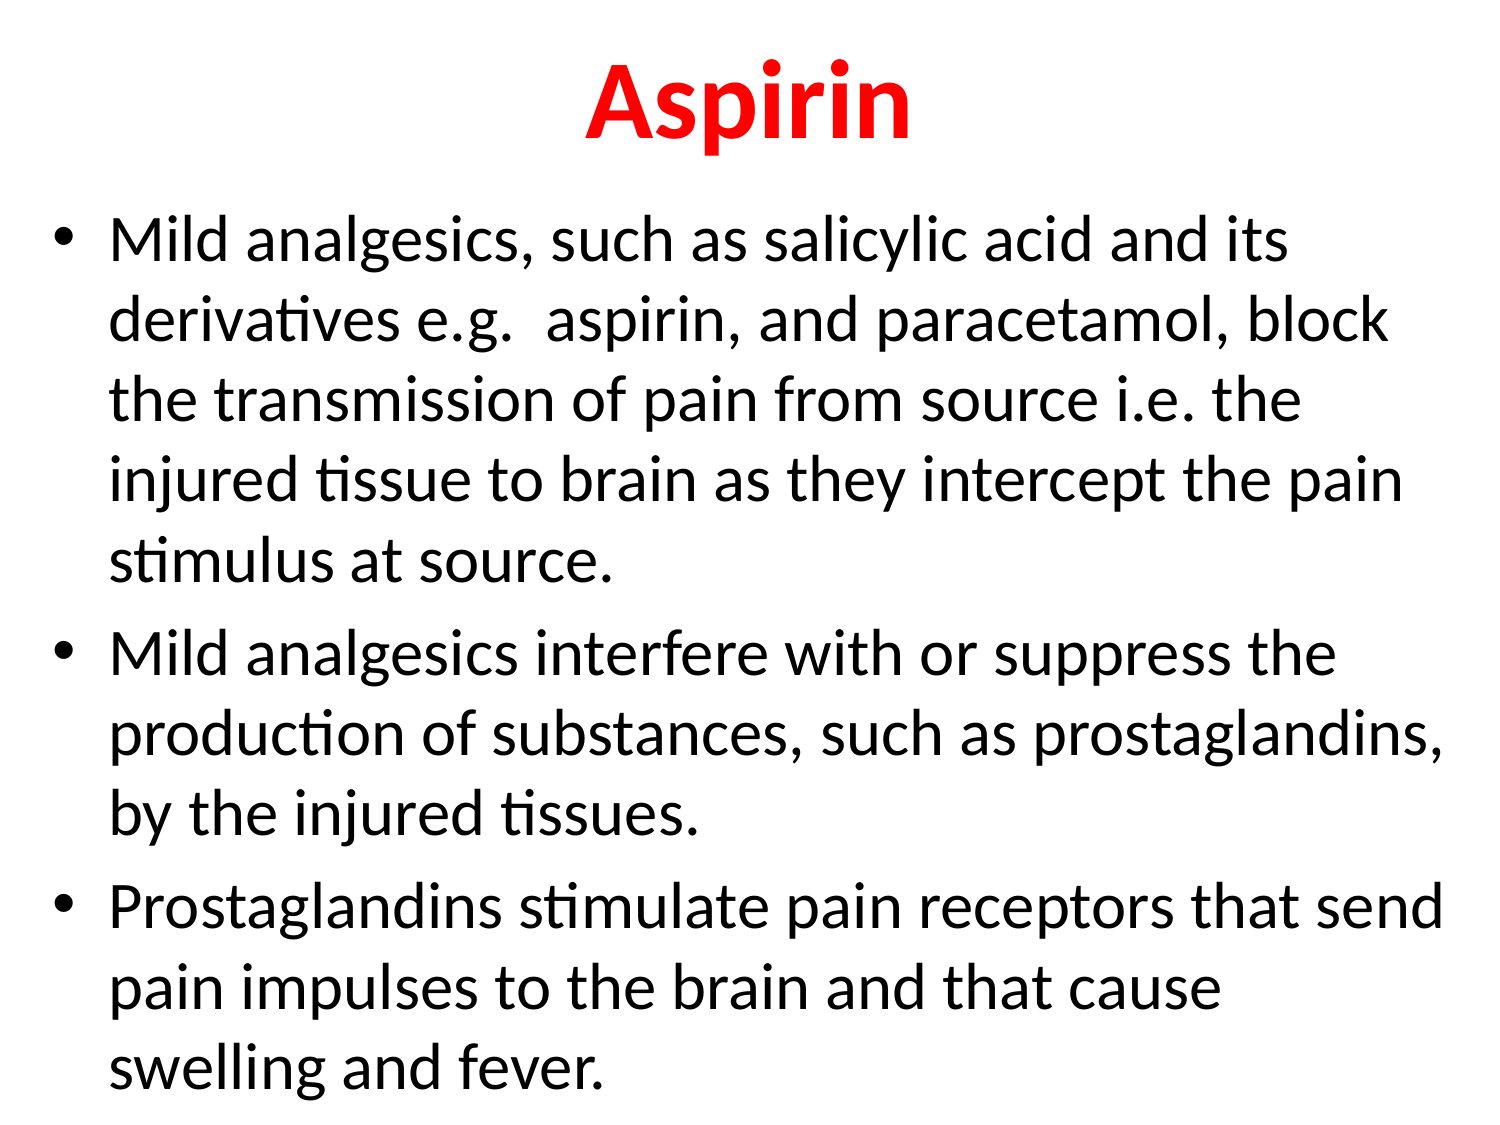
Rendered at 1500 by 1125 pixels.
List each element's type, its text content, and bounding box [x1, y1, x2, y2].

list Mild analgesics, such as salicylic acid and its derivatives e.g. aspirin, and paracetamol, block the transmission of pain from source i.e. the injured tissue to brain as they intercept the pain stimulus at source. Mild analgesics interfere with or suppress the production of substances, such as prostaglandins, by the injured tissues. Prostaglandins stimulate pain receptors that send pain impulses to the brain and that cause swelling and fever. [37, 187, 1468, 1125]
title Aspirin [75, 0, 1425, 187]
